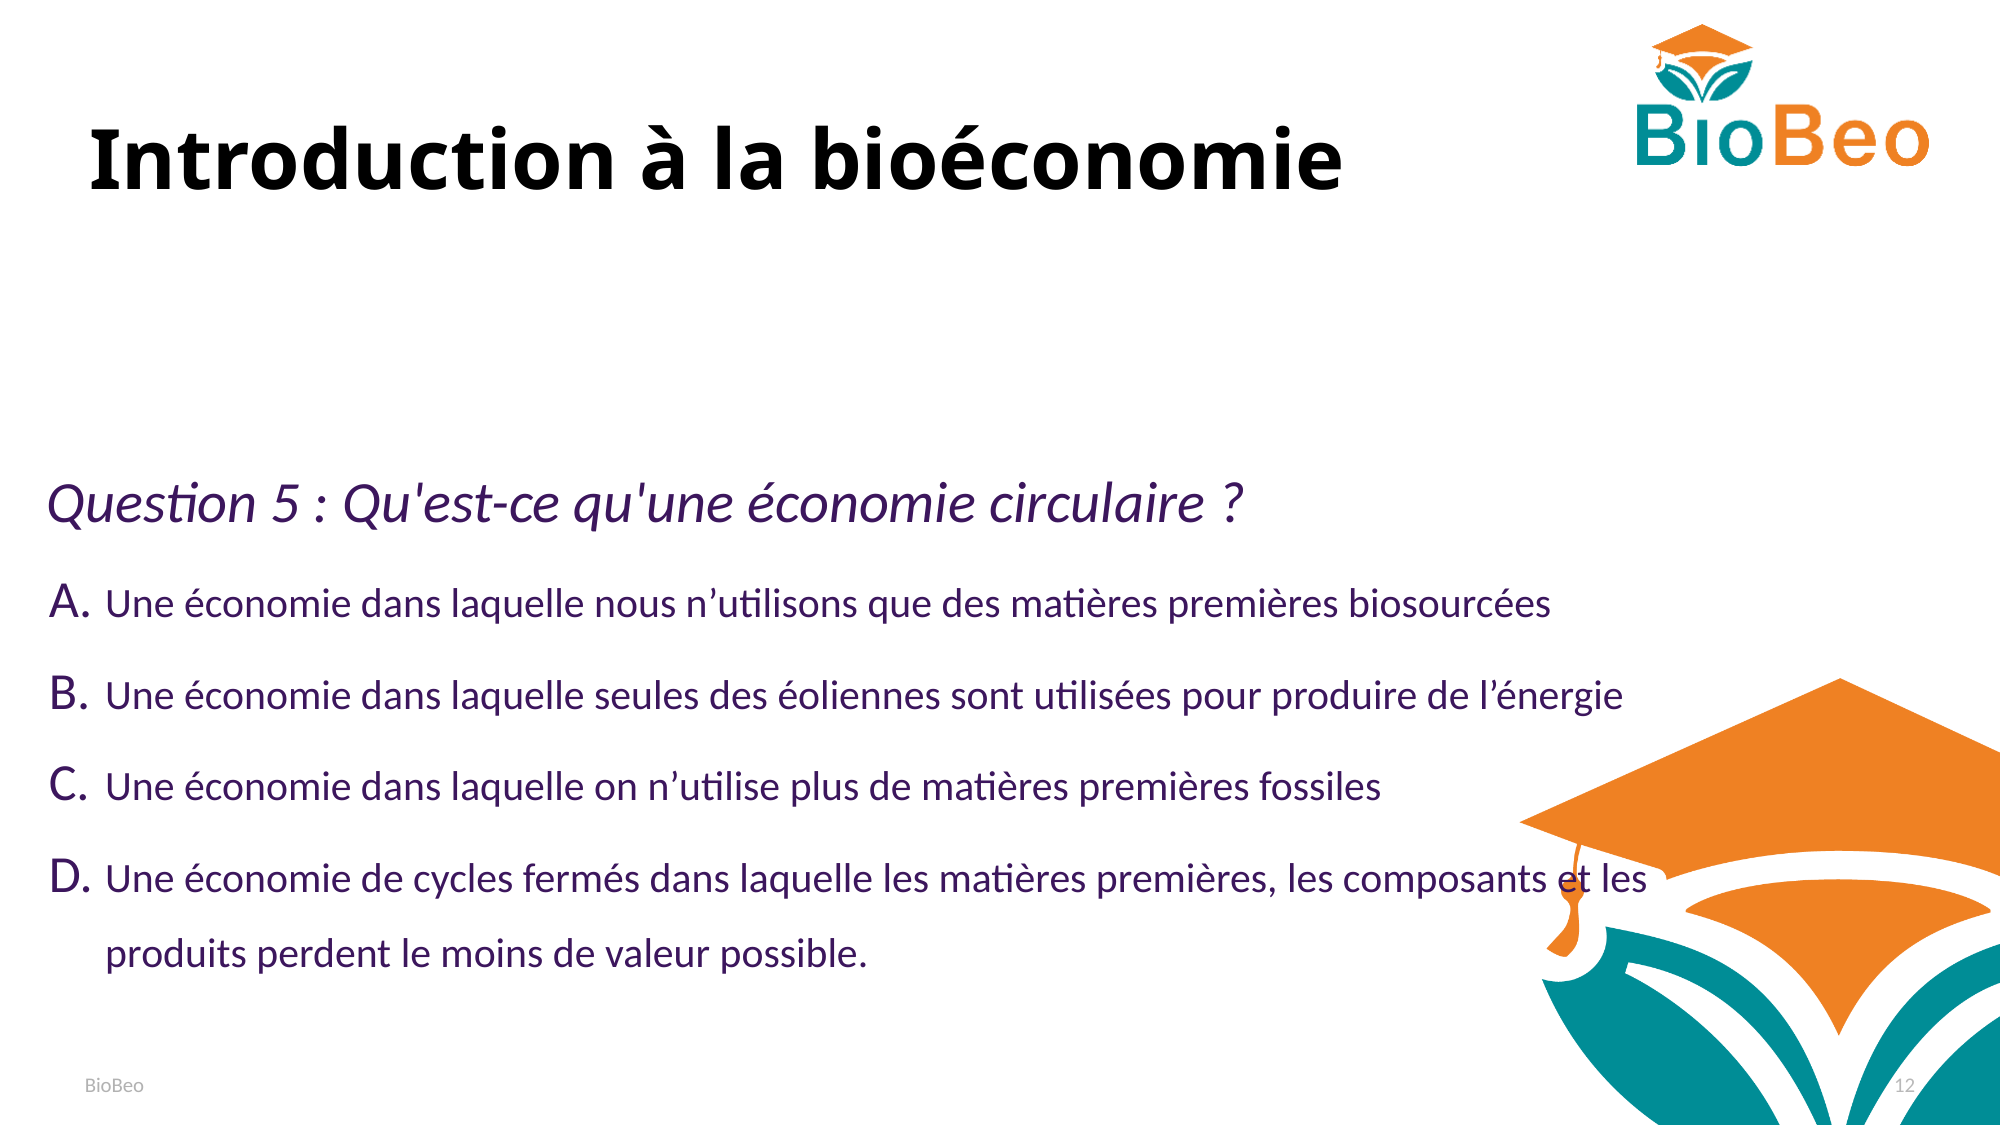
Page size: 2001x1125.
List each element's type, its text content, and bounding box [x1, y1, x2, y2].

slide_number 12 [1818, 1065, 1931, 1103]
picture [1635, 22, 1931, 88]
text_box Question 5 : Qu'est-ce qu'une économie circulaire ? Une économie dans laquelle nous n’utilisons que des matières premières biosourcées Une économie dans laquelle seules des éoliennes sont utilisées pour produire de l’énergie Une économie dans laquelle on n’utilise plus de matières premières fossiles Une économie de cycles fermés dans laquelle les matières premières, les composants et les produits perdent le moins de valeur possible. [32, 451, 1777, 984]
title Introduction à la bioéconomie [74, 88, 1935, 237]
footer BioBeo [69, 1065, 1805, 1103]
picture [1478, 618, 2000, 1125]
